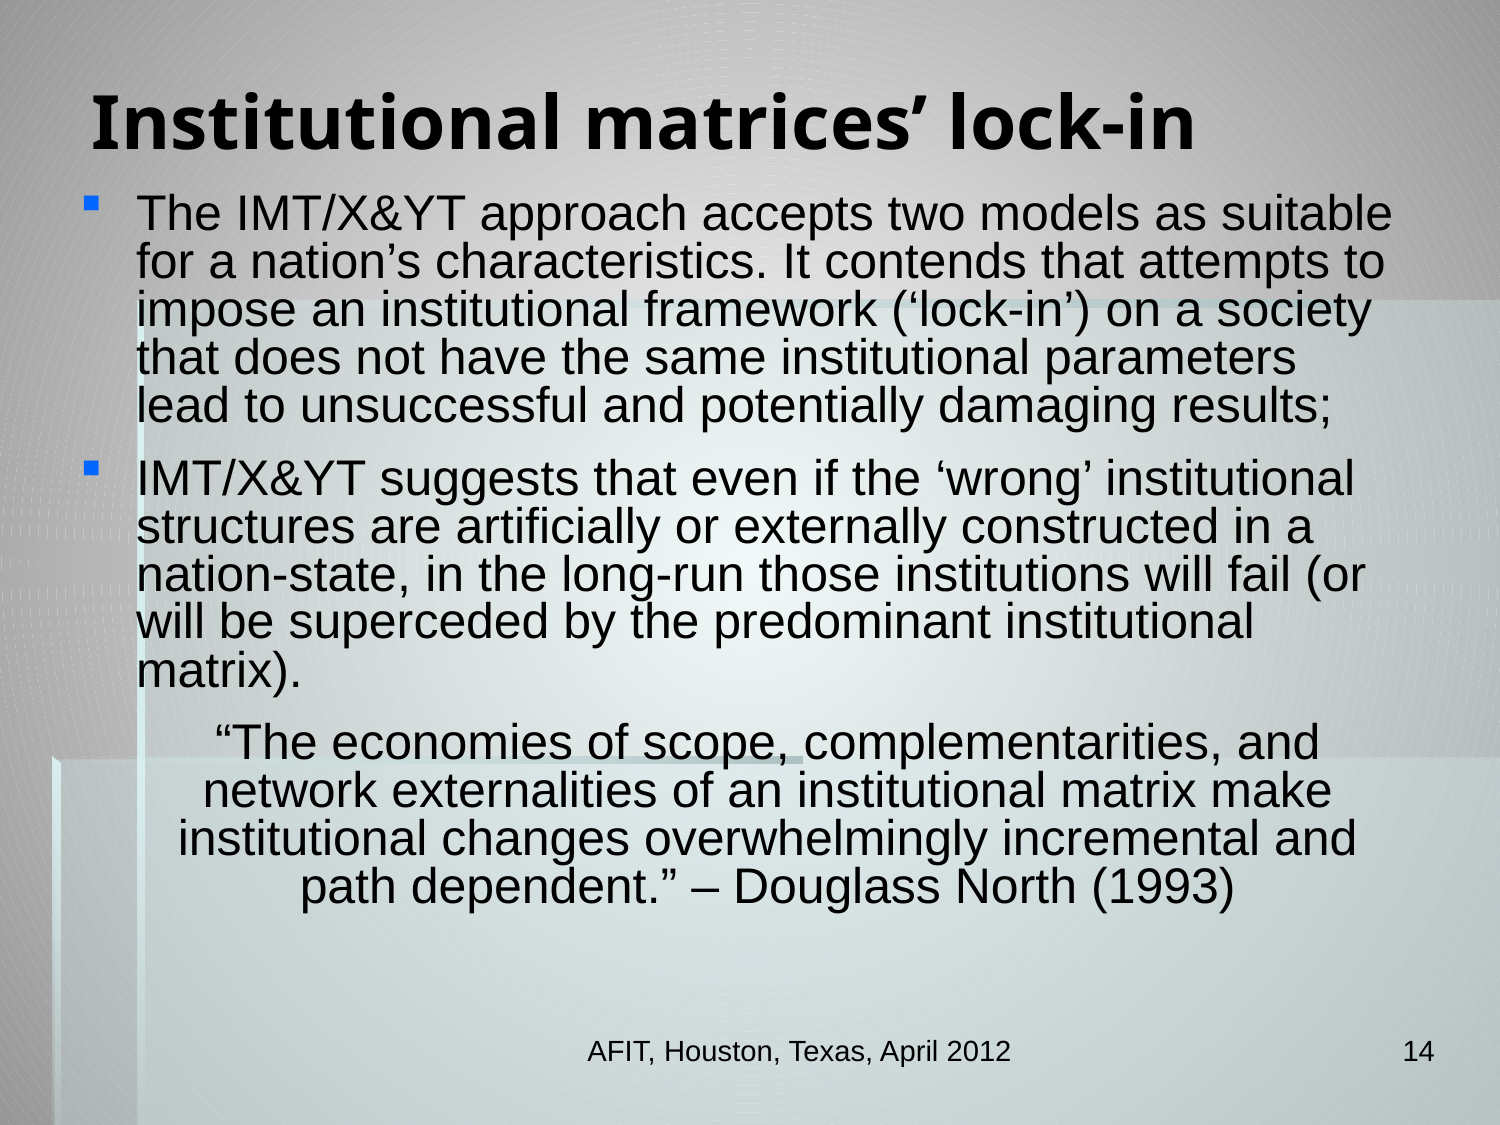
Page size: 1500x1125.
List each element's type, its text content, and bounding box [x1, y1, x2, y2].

title Institutional matrices’ lock-in [76, 54, 1428, 185]
list The IMT/X&YT approach accepts two models as suitable for a nation’s characteristics. It contends that attempts to impose an institutional framework (‘lock-in’) on a society that does not have the same institutional parameters lead to unsuccessful and potentially damaging results; IMT/X&YT suggests that even if the ‘wrong’ institutional structures are artificially or externally constructed in a nation-state, in the long-run those institutions will fail (or will be superceded by the predominant institutional matrix). “The economies of scope, complementarities, and network externalities of an institutional matrix make institutional changes overwhelmingly incremental and path dependent.” – Douglass North (1993) [64, 184, 1416, 970]
slide_number 14 [1137, 1024, 1451, 1103]
footer AFIT, Houston, Texas, April 2012 [562, 1024, 1038, 1103]
